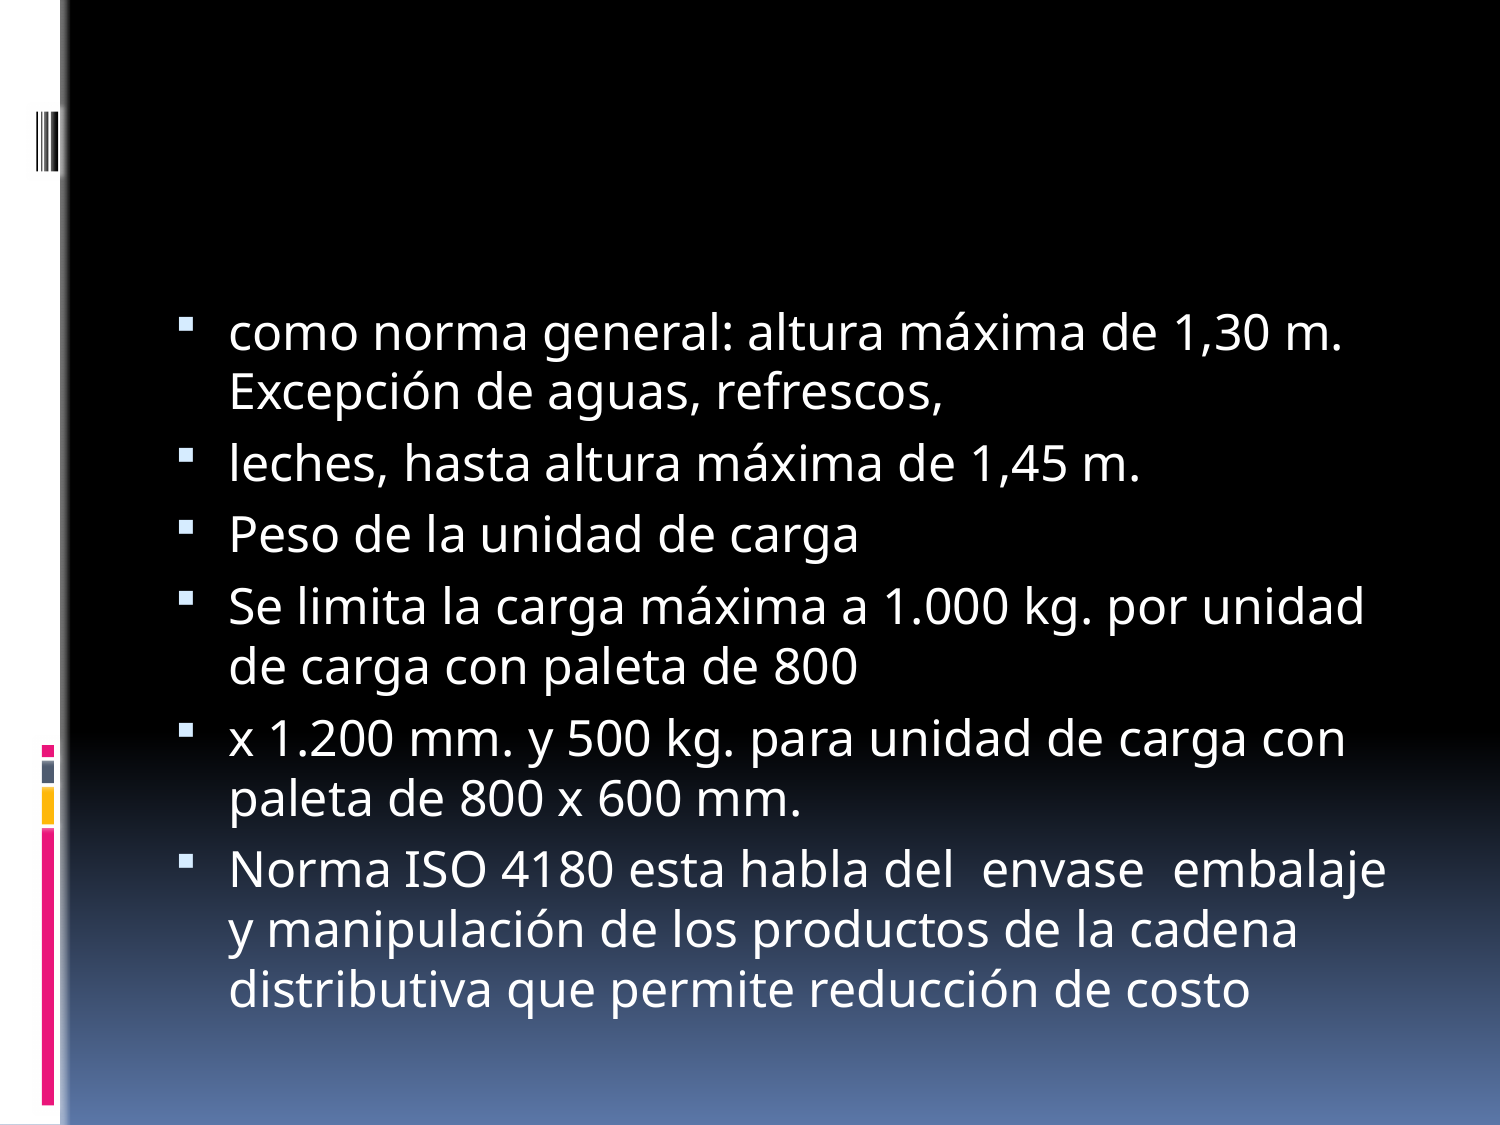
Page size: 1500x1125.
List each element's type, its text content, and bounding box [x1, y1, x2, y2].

list como norma general: altura máxima de 1,30 m. Excepción de aguas, refrescos, leches, hasta altura máxima de 1,45 m. Peso de la unidad de carga Se limita la carga máxima a 1.000 kg. por unidad de carga con paleta de 800 x 1.200 mm. y 500 kg. para unidad de carga con paleta de 800 x 600 mm. Norma ISO 4180 esta habla del envase embalaje y manipulación de los productos de la cadena distributiva que permite reducción de costo [150, 292, 1425, 1043]
